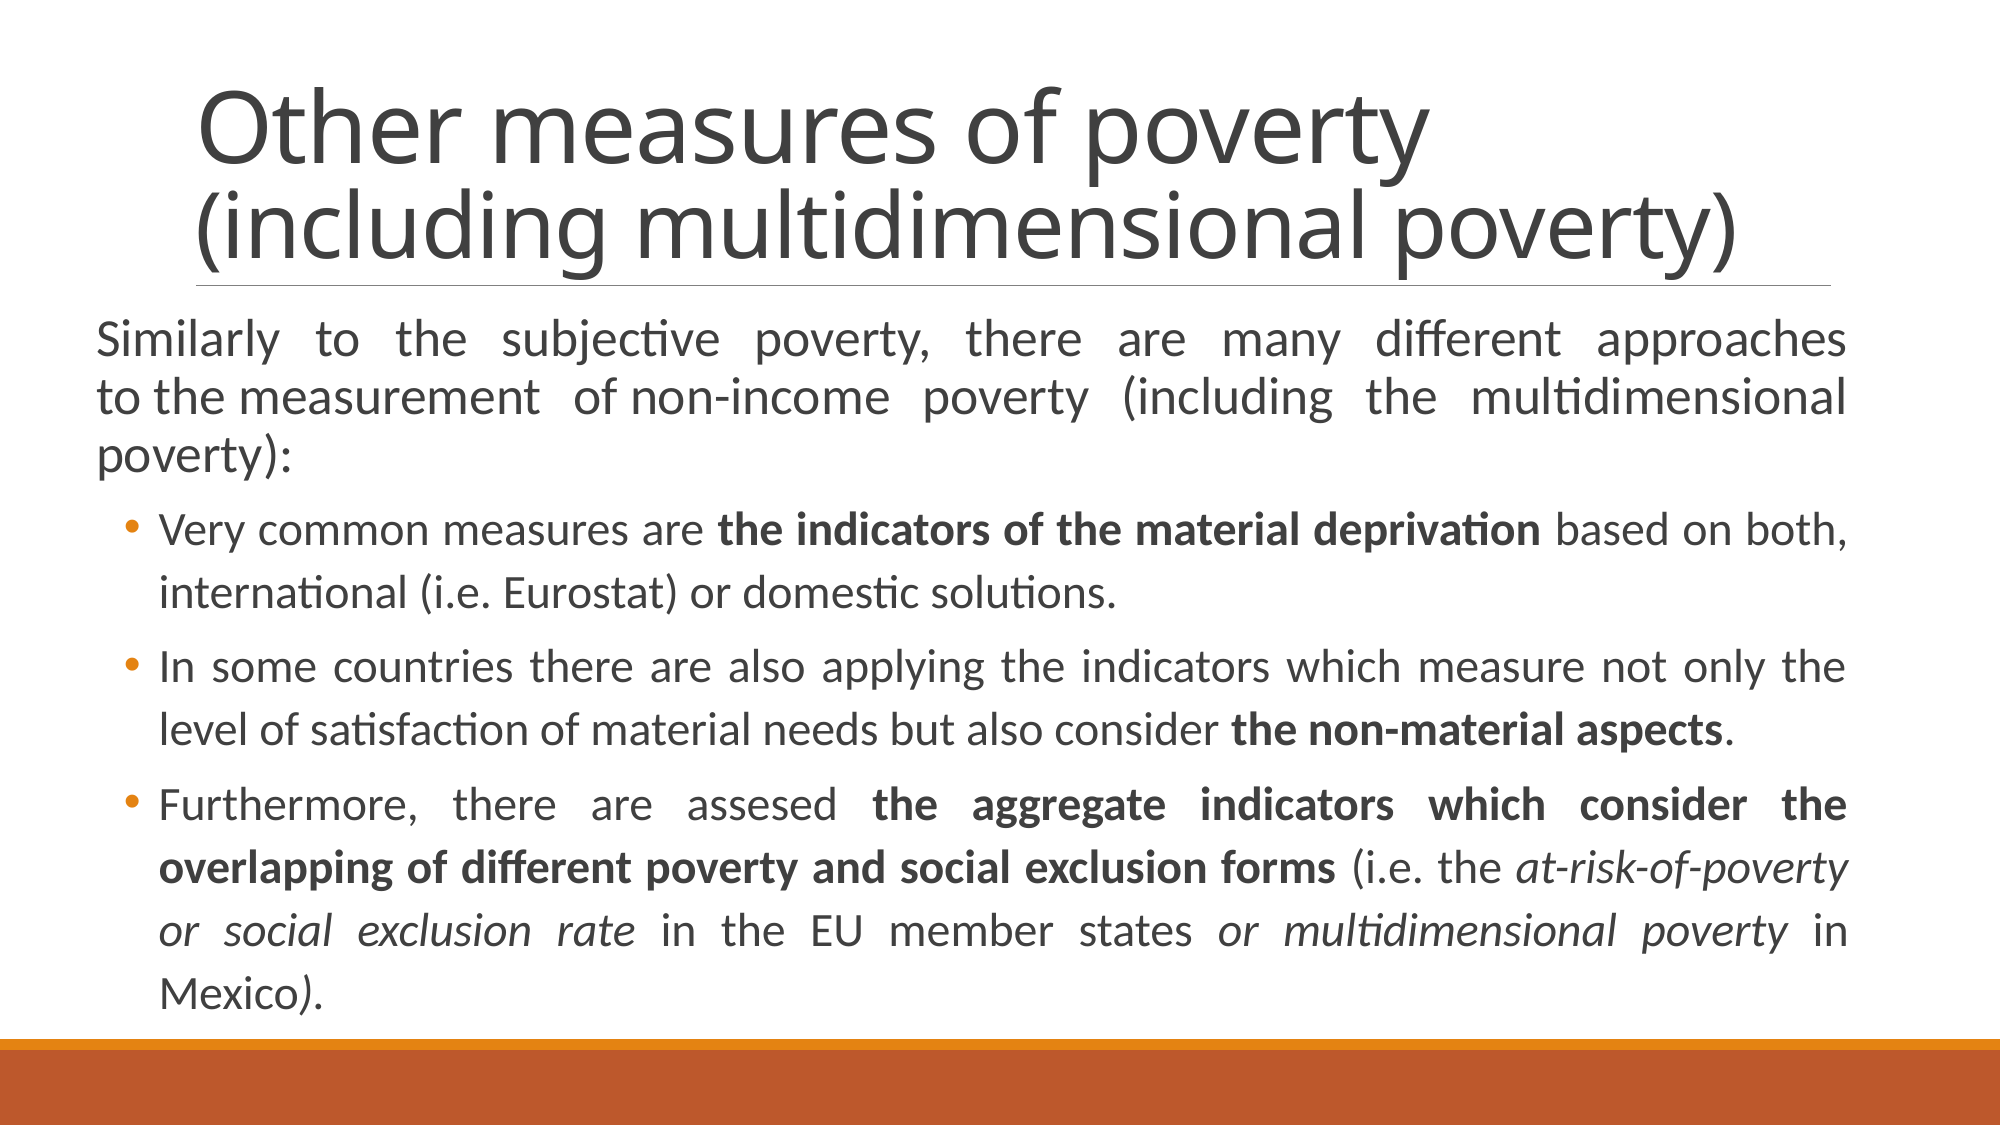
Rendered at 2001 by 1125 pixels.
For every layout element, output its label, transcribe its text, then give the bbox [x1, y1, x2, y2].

title Other measures of poverty (including multidimensional poverty) [180, 47, 1830, 285]
list Similarly to the subjective poverty, there are many different approaches to the measurement of non-income poverty (including the multidimensional poverty): Very common measures are the indicators of the material deprivation based on both, international (i.e. Eurostat) or domestic solutions. In some countries there are also applying the indicators which measure not only the level of satisfaction of material needs but also consider the non-material aspects. Furthermore, there are assesed the aggregate indicators which consider the overlapping of different poverty and social exclusion forms (i.e. the at-risk-of-poverty or social exclusion rate in the EU member states or multidimensional poverty in Mexico). [95, 302, 1849, 1042]
